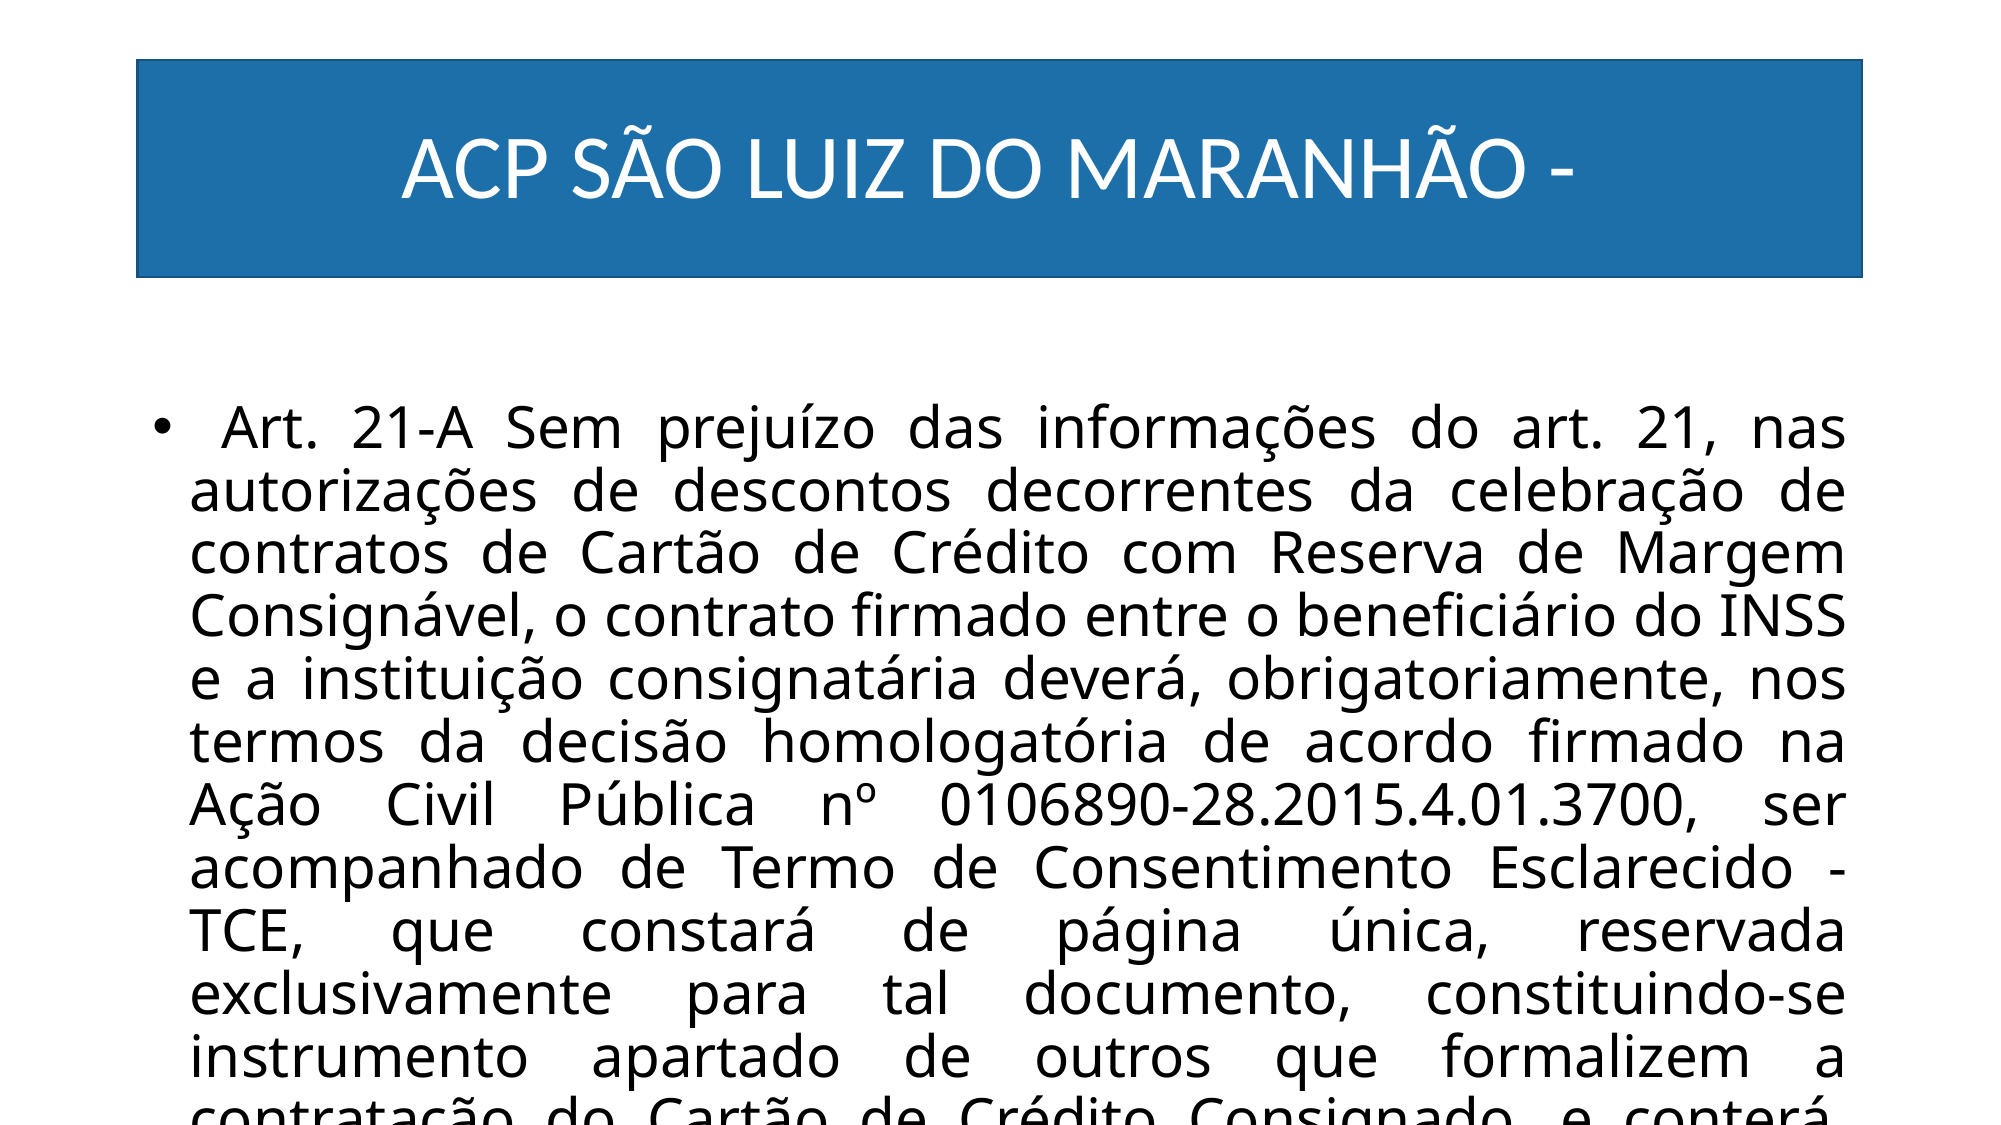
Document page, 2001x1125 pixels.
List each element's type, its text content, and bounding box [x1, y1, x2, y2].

list Art. 21-A Sem prejuízo das informações do art. 21, nas autorizações de descontos decorrentes da celebração de contratos de Cartão de Crédito com Reserva de Margem Consignável, o contrato firmado entre o beneficiário do INSS e a instituição consignatária deverá, obrigatoriamente, nos termos da decisão homologatória de acordo firmado na Ação Civil Pública nº 0106890-28.2015.4.01.3700, ser acompanhado de Termo de Consentimento Esclarecido - TCE, que constará de página única, reservada exclusivamente para tal documento, constituindo-se instrumento apartado de outros que formalizem a contratação do Cartão de Crédito Consignado, e conterá, necessariamente: [137, 299, 1863, 1014]
title ACP SÃO LUIZ DO MARANHÃO - [136, 59, 1863, 278]
